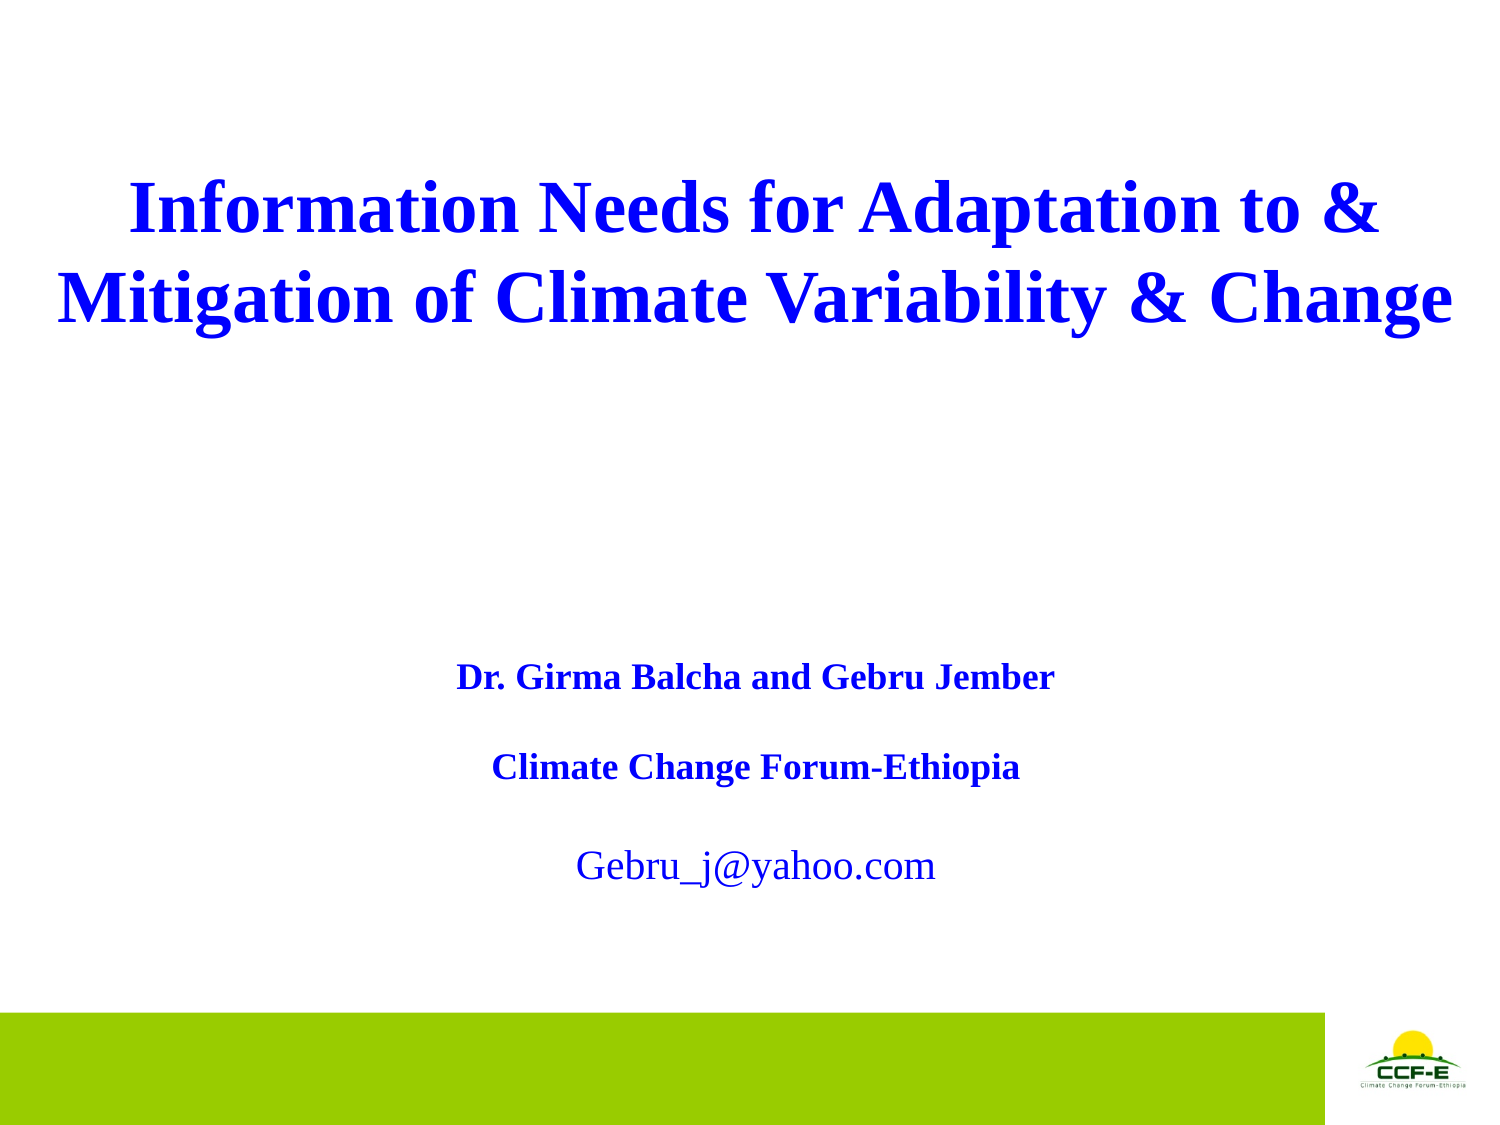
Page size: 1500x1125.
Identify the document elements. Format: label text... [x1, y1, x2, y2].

text_box Information Needs for Adaptation to & Mitigation of Climate Variability & Change Dr. Girma Balcha and Gebru Jember Climate Change Forum-Ethiopia Gebru_j@yahoo.com [37, 149, 1475, 1006]
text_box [0, 1007, 1500, 1125]
